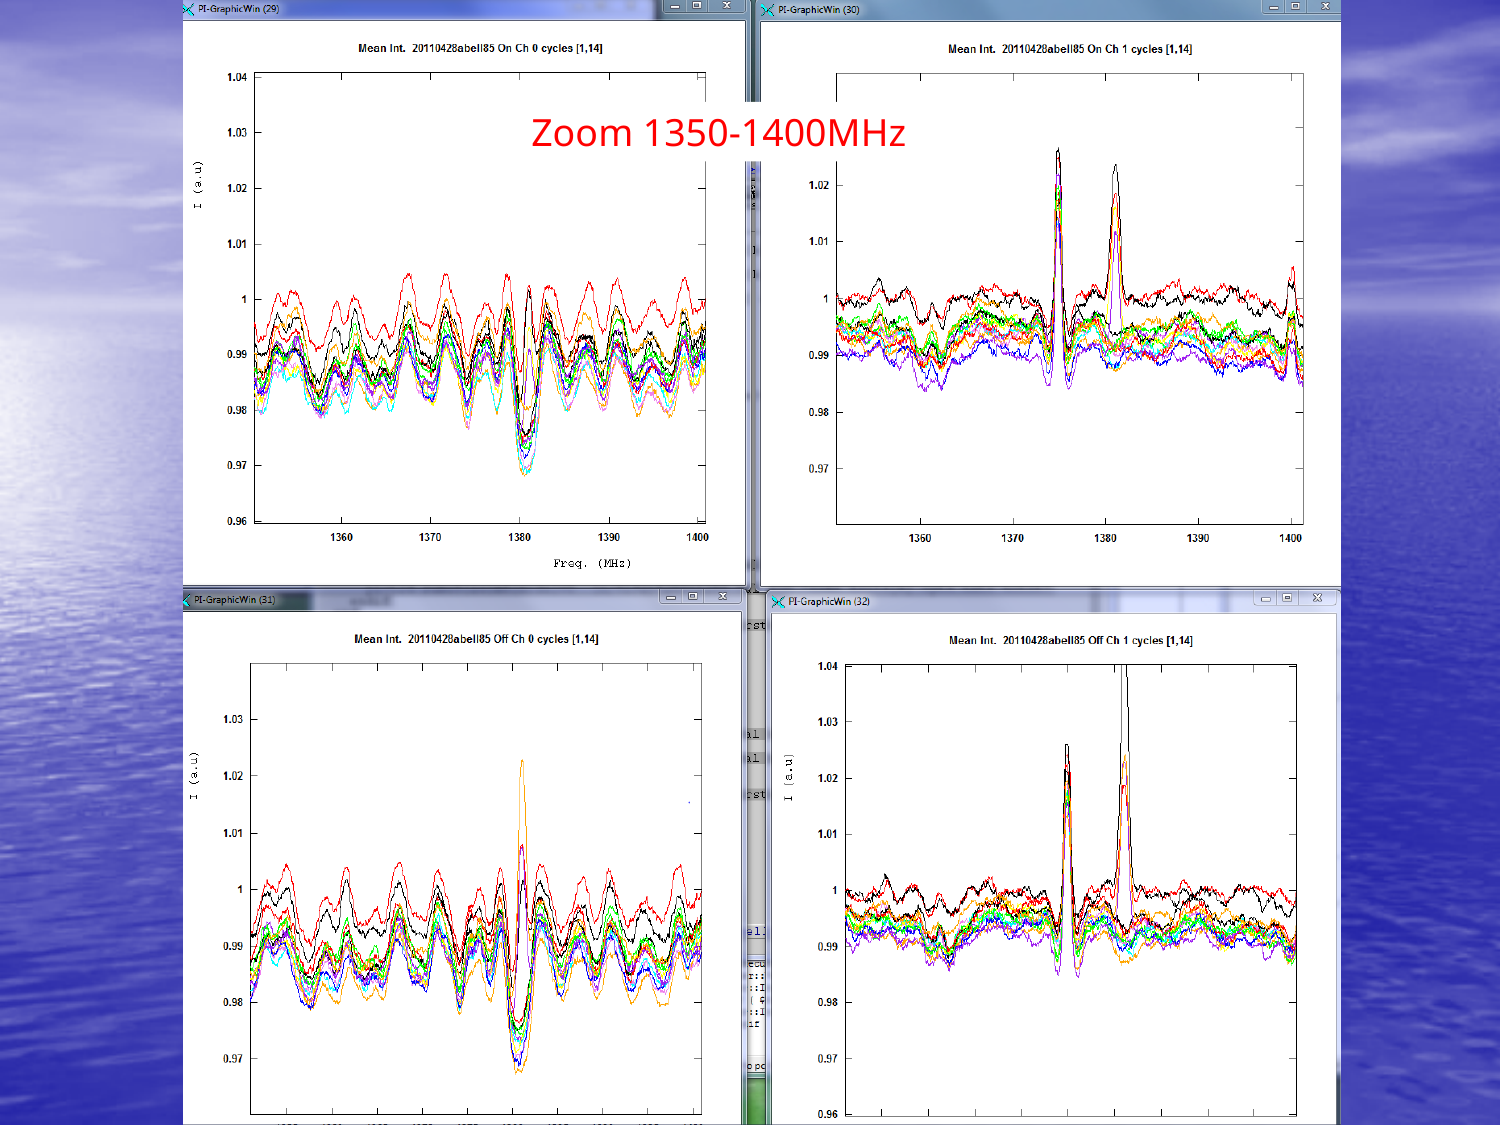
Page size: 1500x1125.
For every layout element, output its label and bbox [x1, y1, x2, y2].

picture [182, 0, 1341, 1125]
